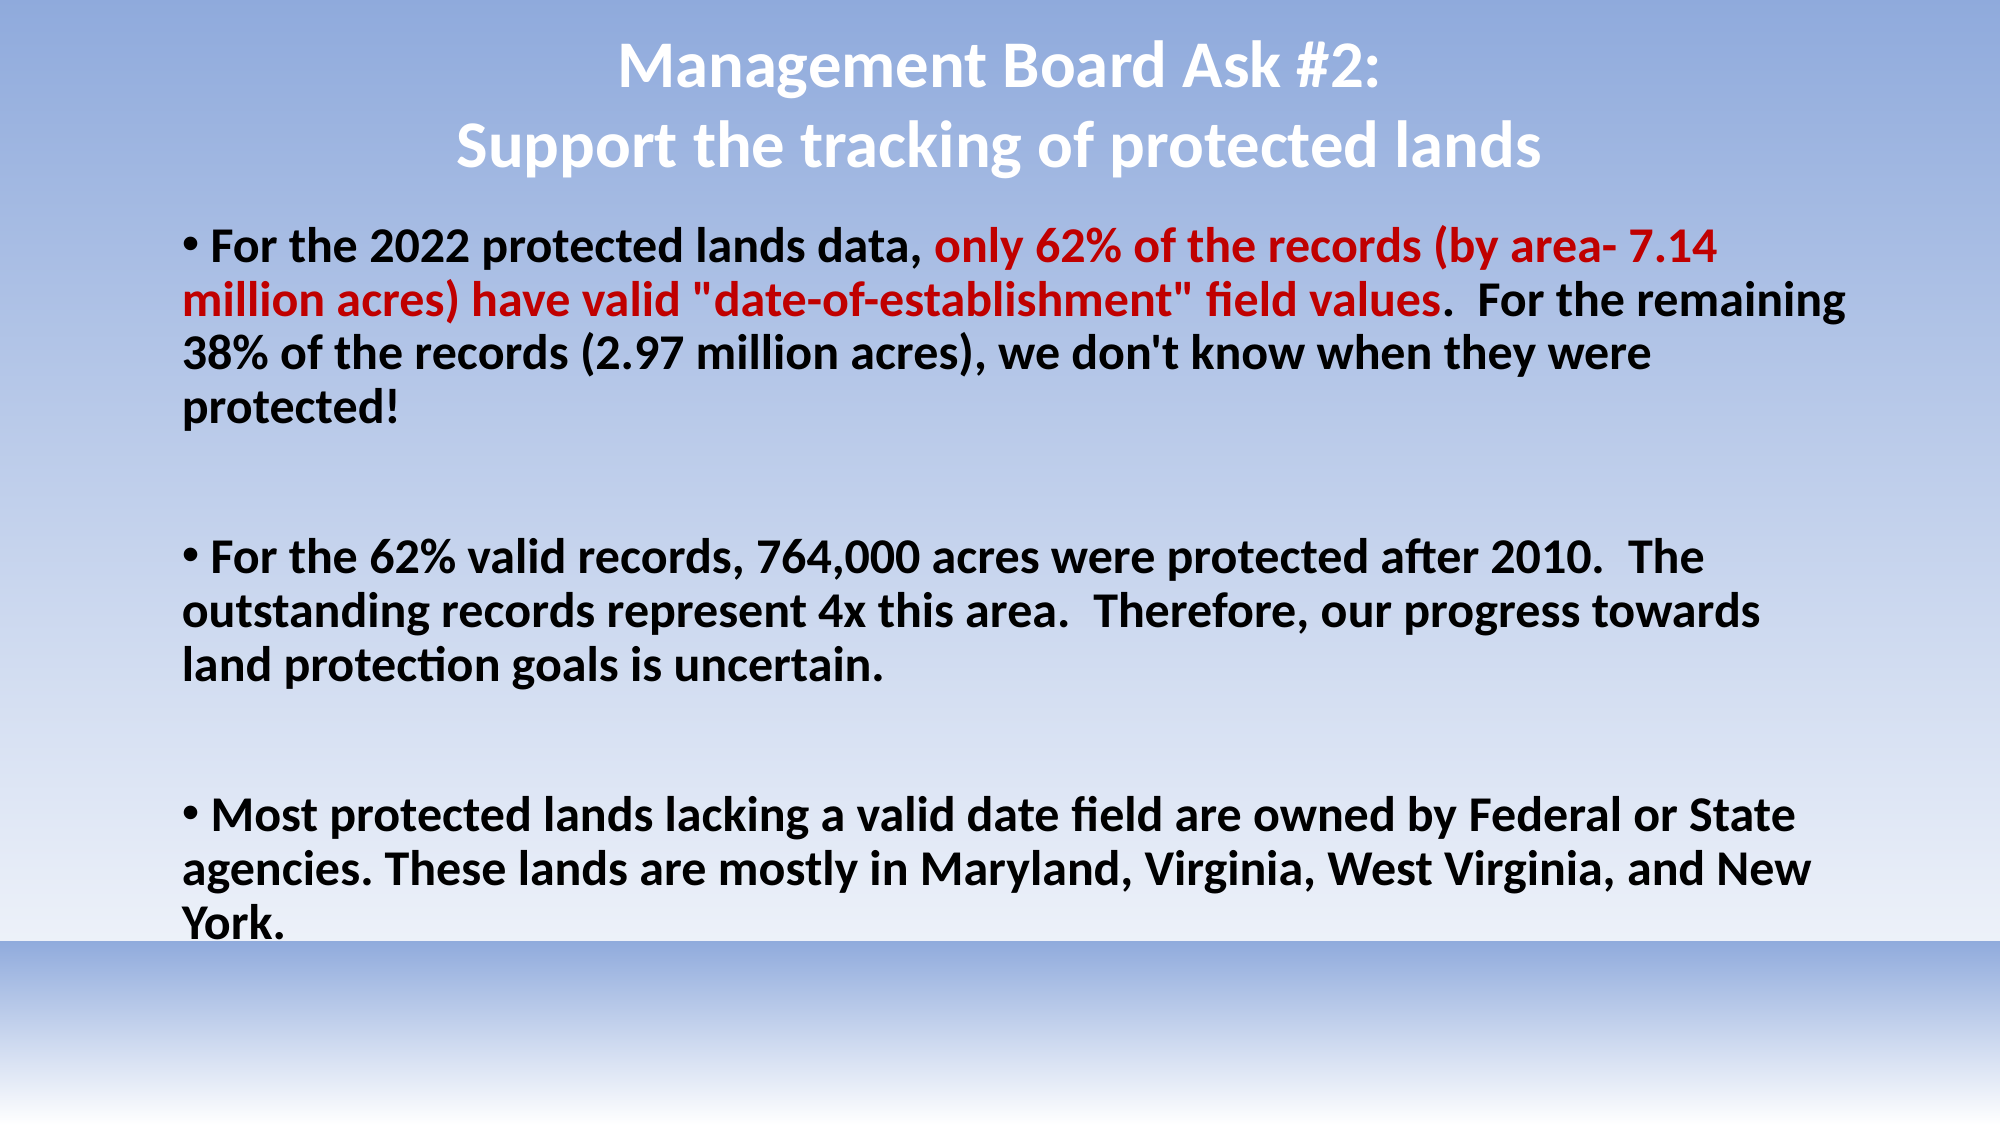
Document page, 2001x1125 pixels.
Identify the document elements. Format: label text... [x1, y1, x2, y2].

text_box [0, 940, 166, 1125]
text_box Management Board Ask #2: Support the tracking of protected lands [441, 13, 1559, 189]
text_box [1877, 940, 2000, 1125]
text_box For the 2022 protected lands data, only 62% of the records (by area- 7.14 million acres) have valid "date-of-establishment" field values. For the remaining 38% of the records (2.97 million acres), we don't know when they were protected! For the 62% valid records, 764,000 acres were protected after 2010. The outstanding records represent 4x this area. Therefore, our progress towards land protection goals is uncertain. Most protected lands lacking a valid date field are owned by Federal or State agencies. These lands are mostly in Maryland, Virginia, West Virginia, and New York. [166, 211, 1877, 1125]
